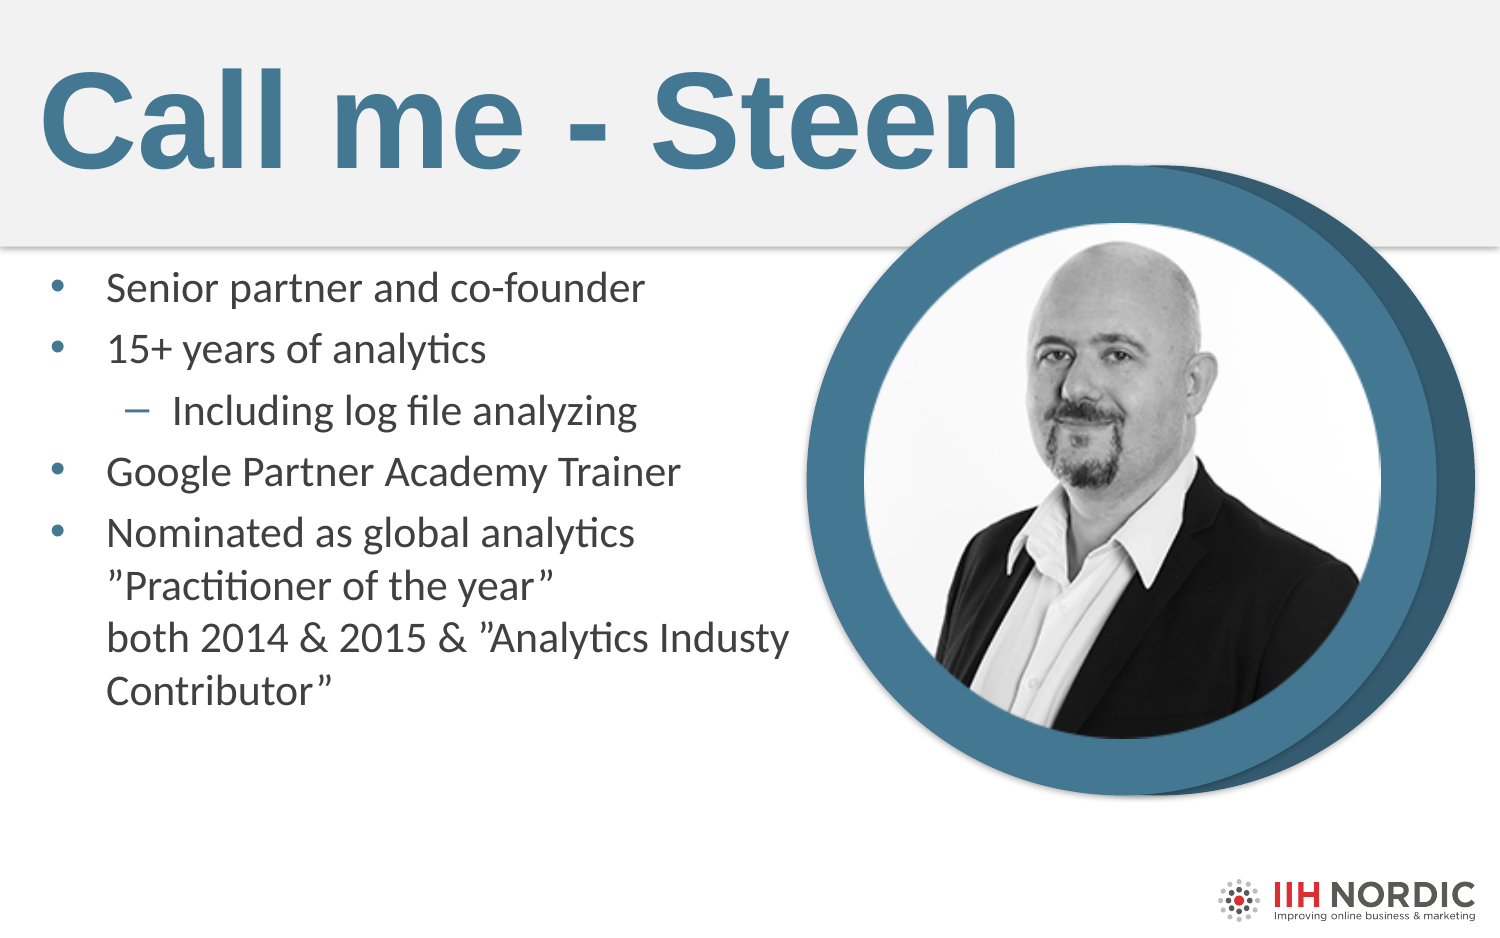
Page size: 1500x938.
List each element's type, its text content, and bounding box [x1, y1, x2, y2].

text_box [806, 165, 1476, 796]
title Call me - Steen [23, 64, 1374, 162]
list Senior partner and co-founder 15+ years of analytics Including log file analyzing Google Partner Academy Trainer Nominated as global analytics ”Practitioner of the year” both 2014 & 2015 & ”Analytics Industy Contributor” [35, 251, 807, 815]
picture [1217, 879, 1476, 922]
text_box [0, 0, 1500, 247]
